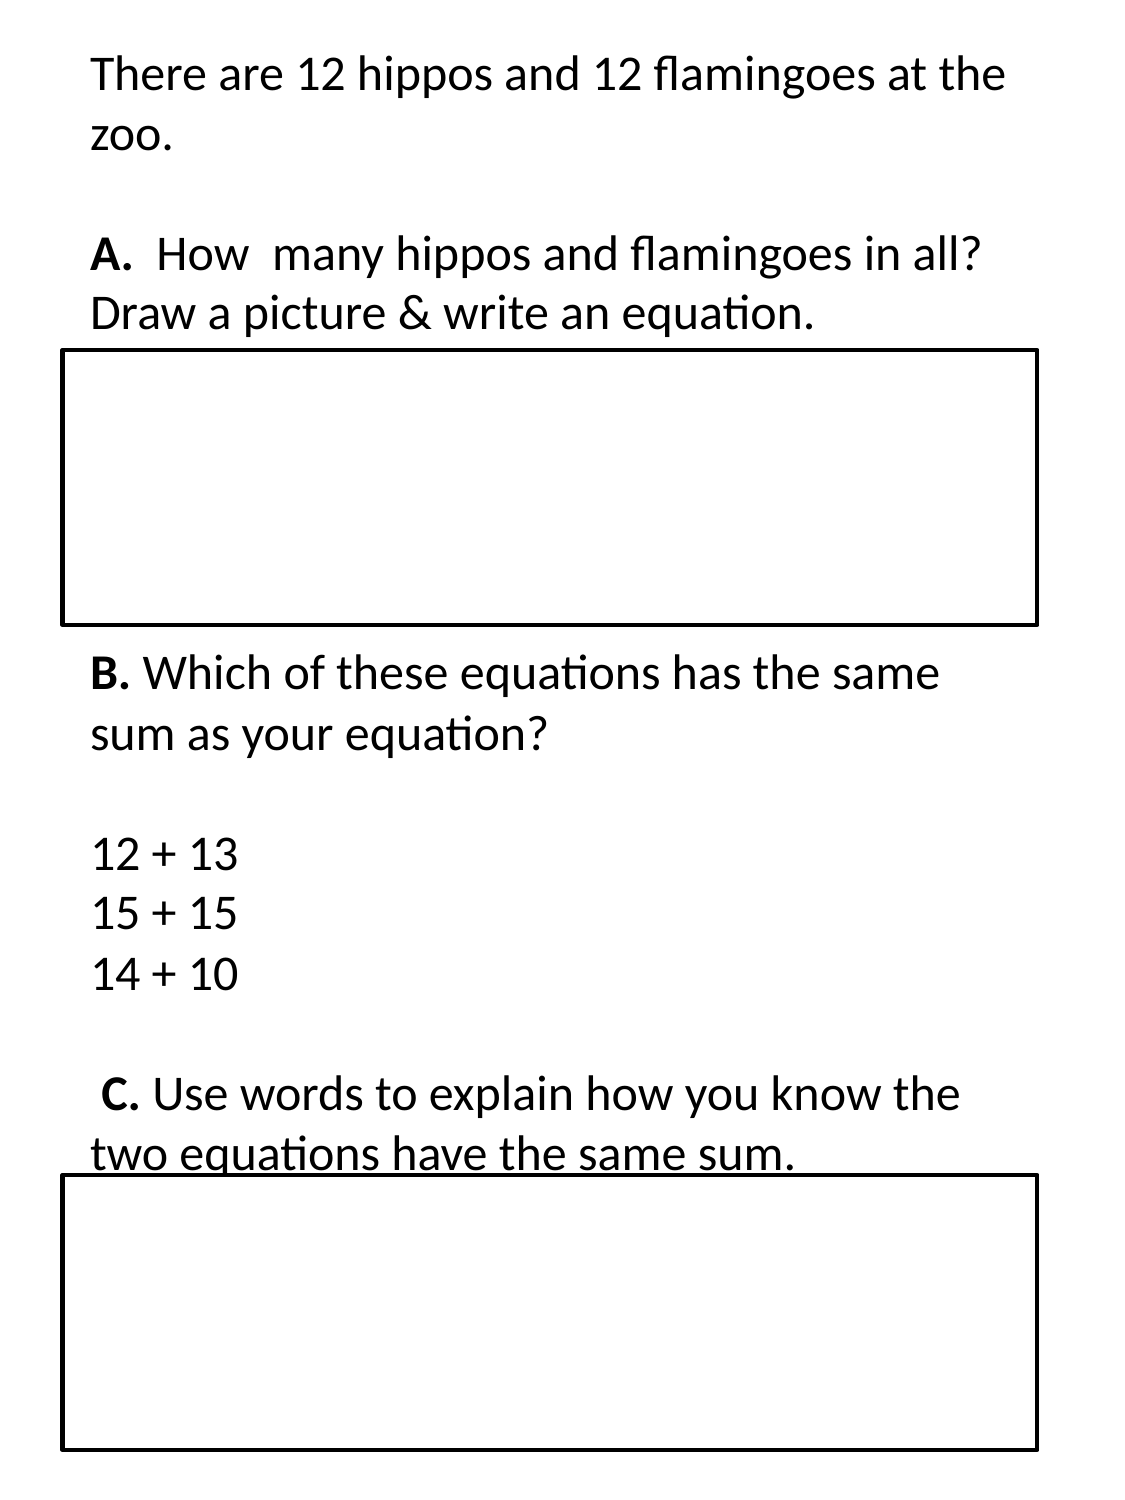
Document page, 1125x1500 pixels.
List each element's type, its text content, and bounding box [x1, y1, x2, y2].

text_box [60, 348, 1039, 627]
title There are 12 hippos and 12 flamingoes at the zoo. A. How many hippos and flamingoes in all? Draw a picture & write an equation. B. Which of these equations has the same sum as your equation? 12 + 13 15 + 15 14 + 10 C. Use words to explain how you know the two equations have the same sum. [75, 0, 1050, 1375]
text_box [60, 1173, 1039, 1452]
